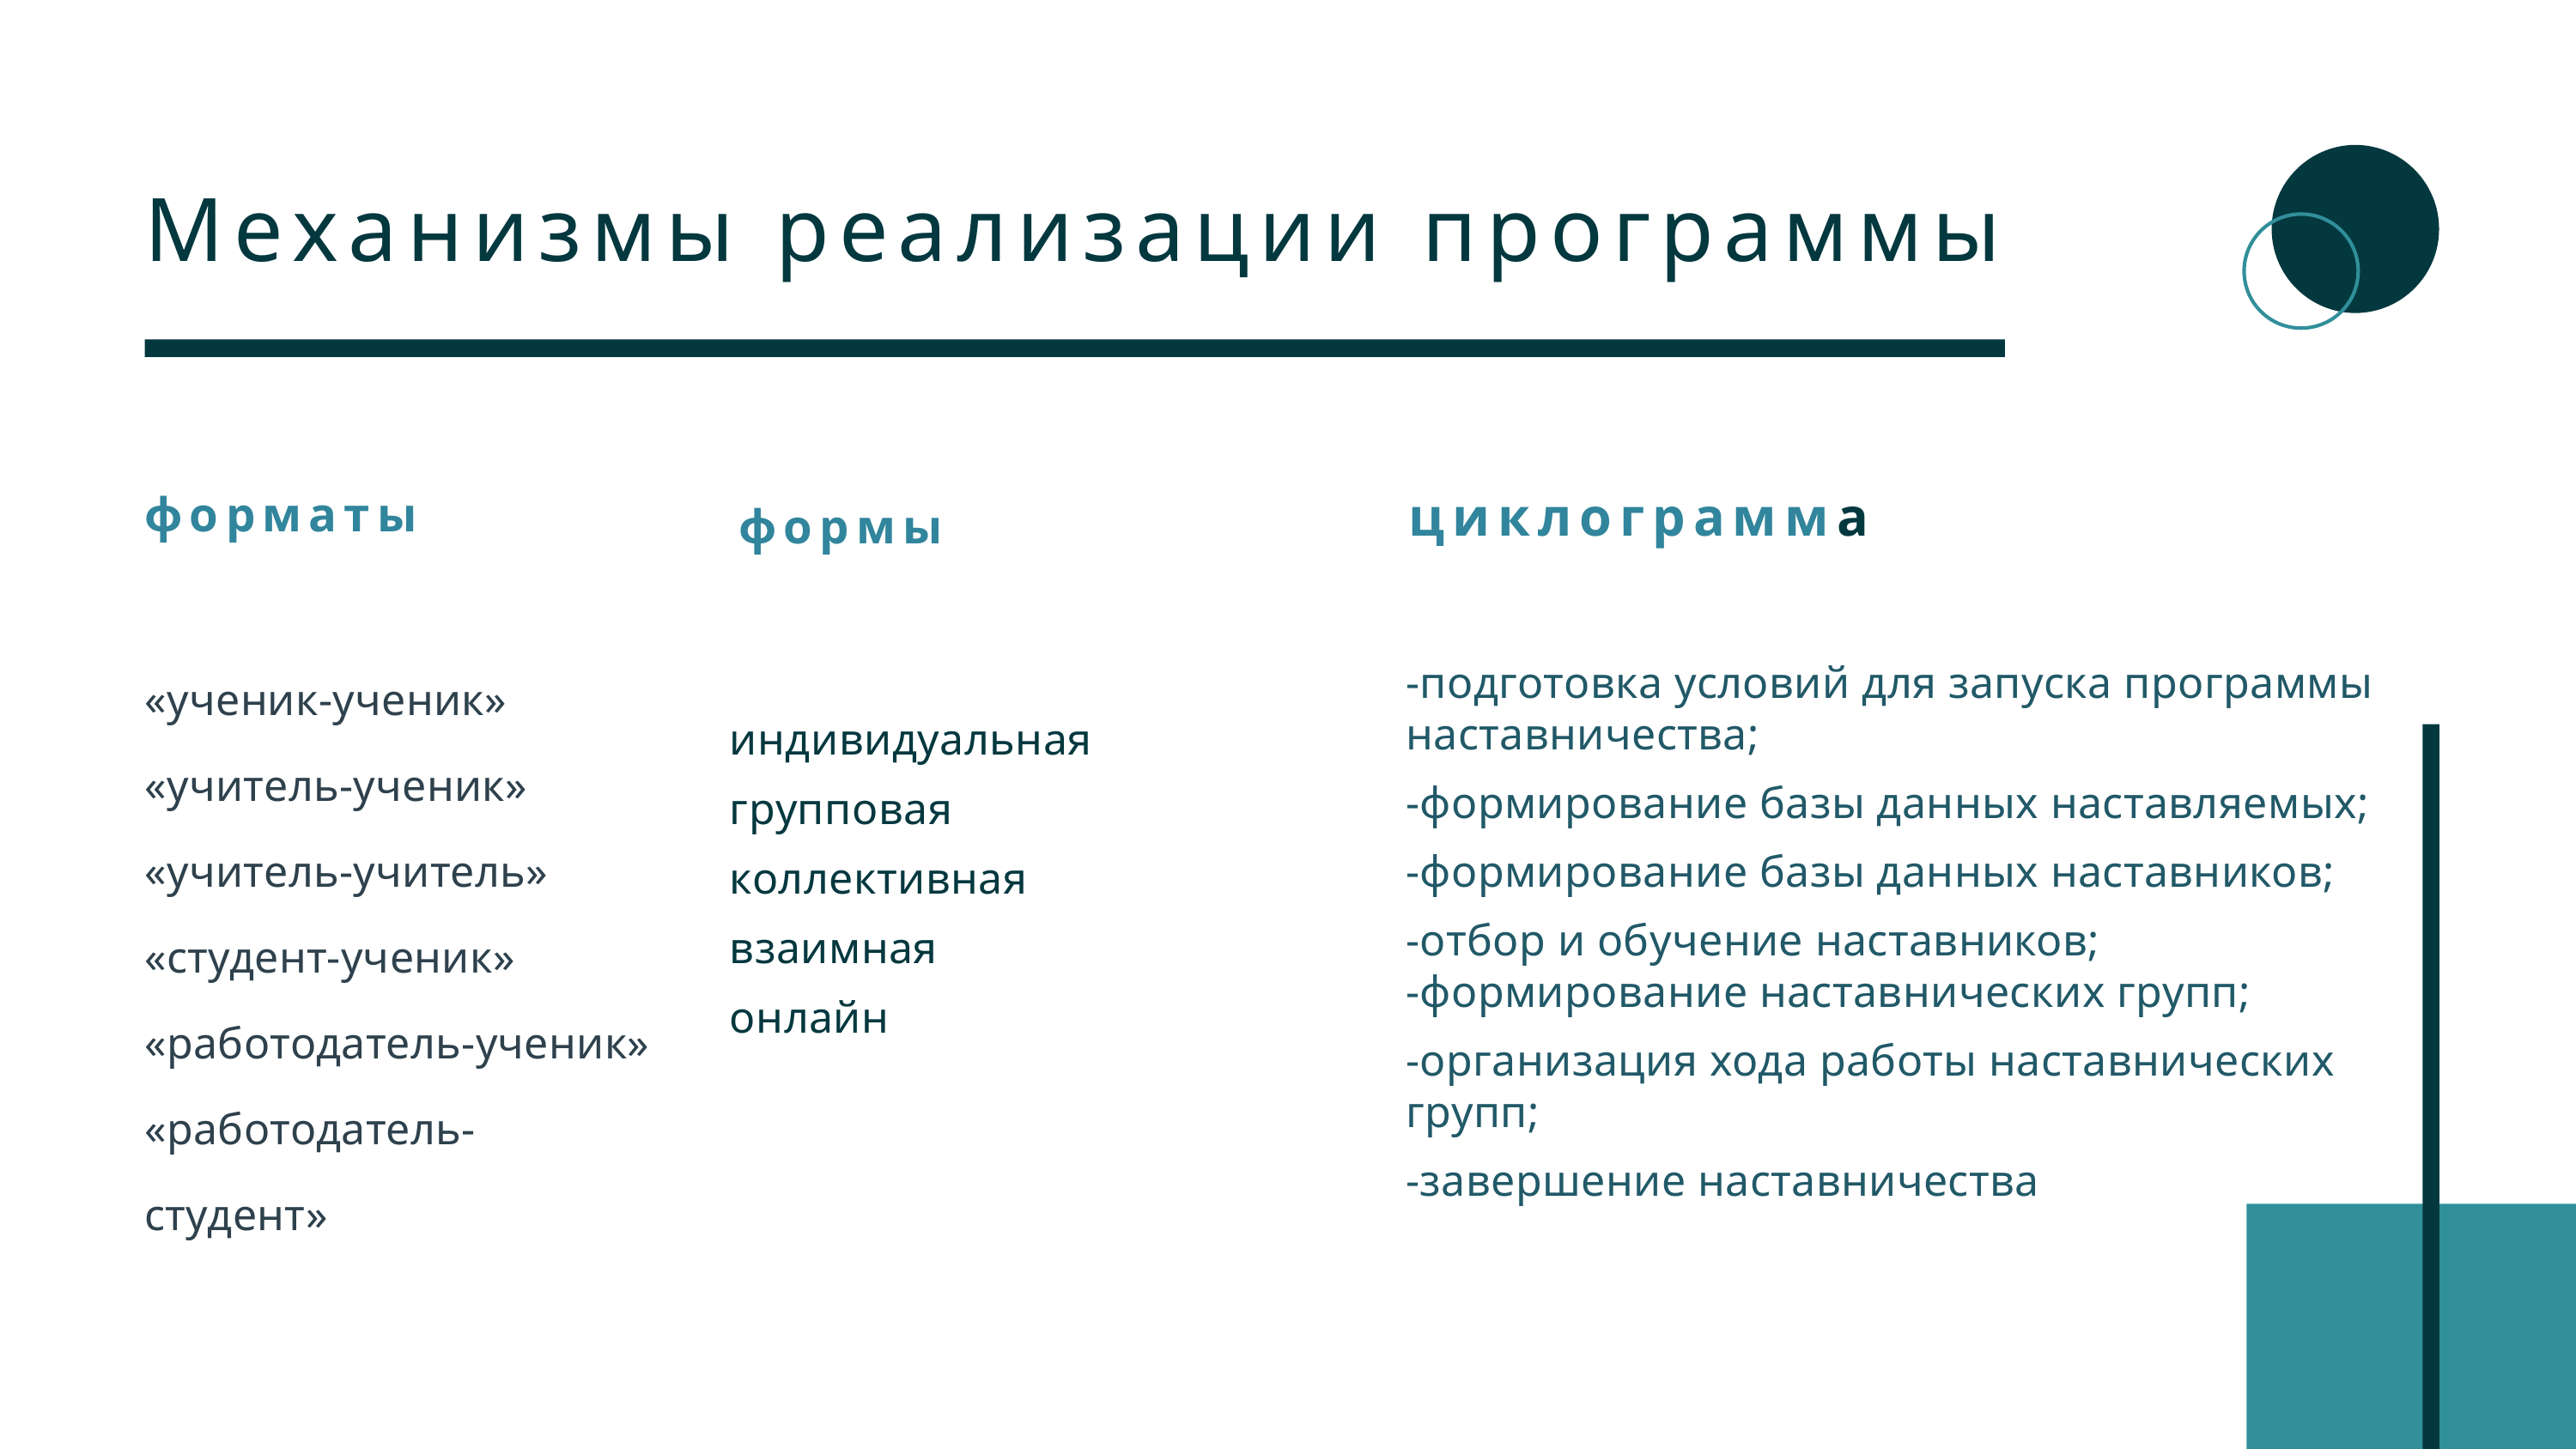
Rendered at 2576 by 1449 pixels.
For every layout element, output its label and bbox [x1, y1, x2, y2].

text_box [2246, 1203, 2422, 1449]
text_box [2422, 724, 2439, 1449]
text_box [144, 155, 2008, 358]
text_box [2270, 144, 2440, 313]
text_box [2439, 1203, 2576, 1449]
text_box [1406, 472, 2405, 1210]
text_box [2242, 211, 2360, 330]
text_box [729, 488, 1332, 1118]
text_box [144, 475, 655, 1198]
